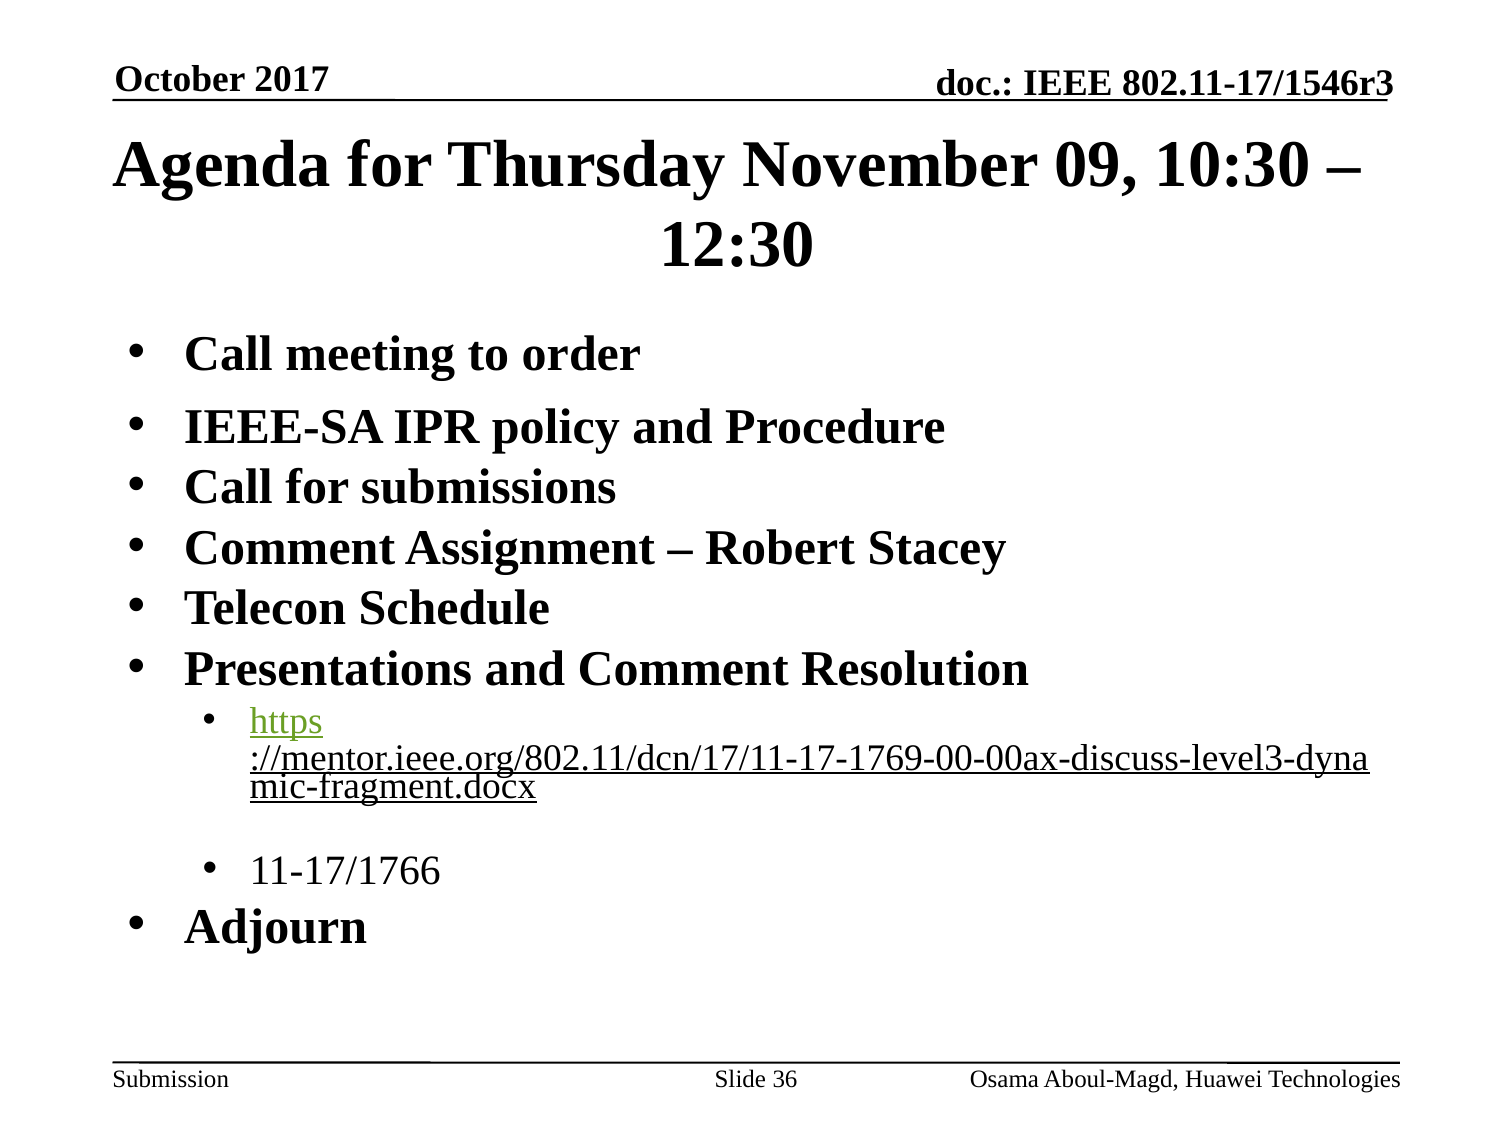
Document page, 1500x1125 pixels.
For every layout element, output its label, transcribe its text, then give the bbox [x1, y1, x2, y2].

footer Osama Aboul-Magd, Huawei Technologies [878, 1061, 1402, 1093]
list Call meeting to order IEEE-SA IPR policy and Procedure Call for submissions Comment Assignment – Robert Stacey Telecon Schedule Presentations and Comment Resolution https://mentor.ieee.org/802.11/dcn/17/11-17-1769-00-00ax-discuss-level3-dynamic-fragment.docx 11-17/1766 Adjourn [112, 324, 1388, 1000]
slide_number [114, 54, 423, 100]
slide_number Slide 36 [712, 1061, 800, 1123]
title Agenda for Thursday November 09, 10:30 – 12:30 [49, 112, 1426, 288]
